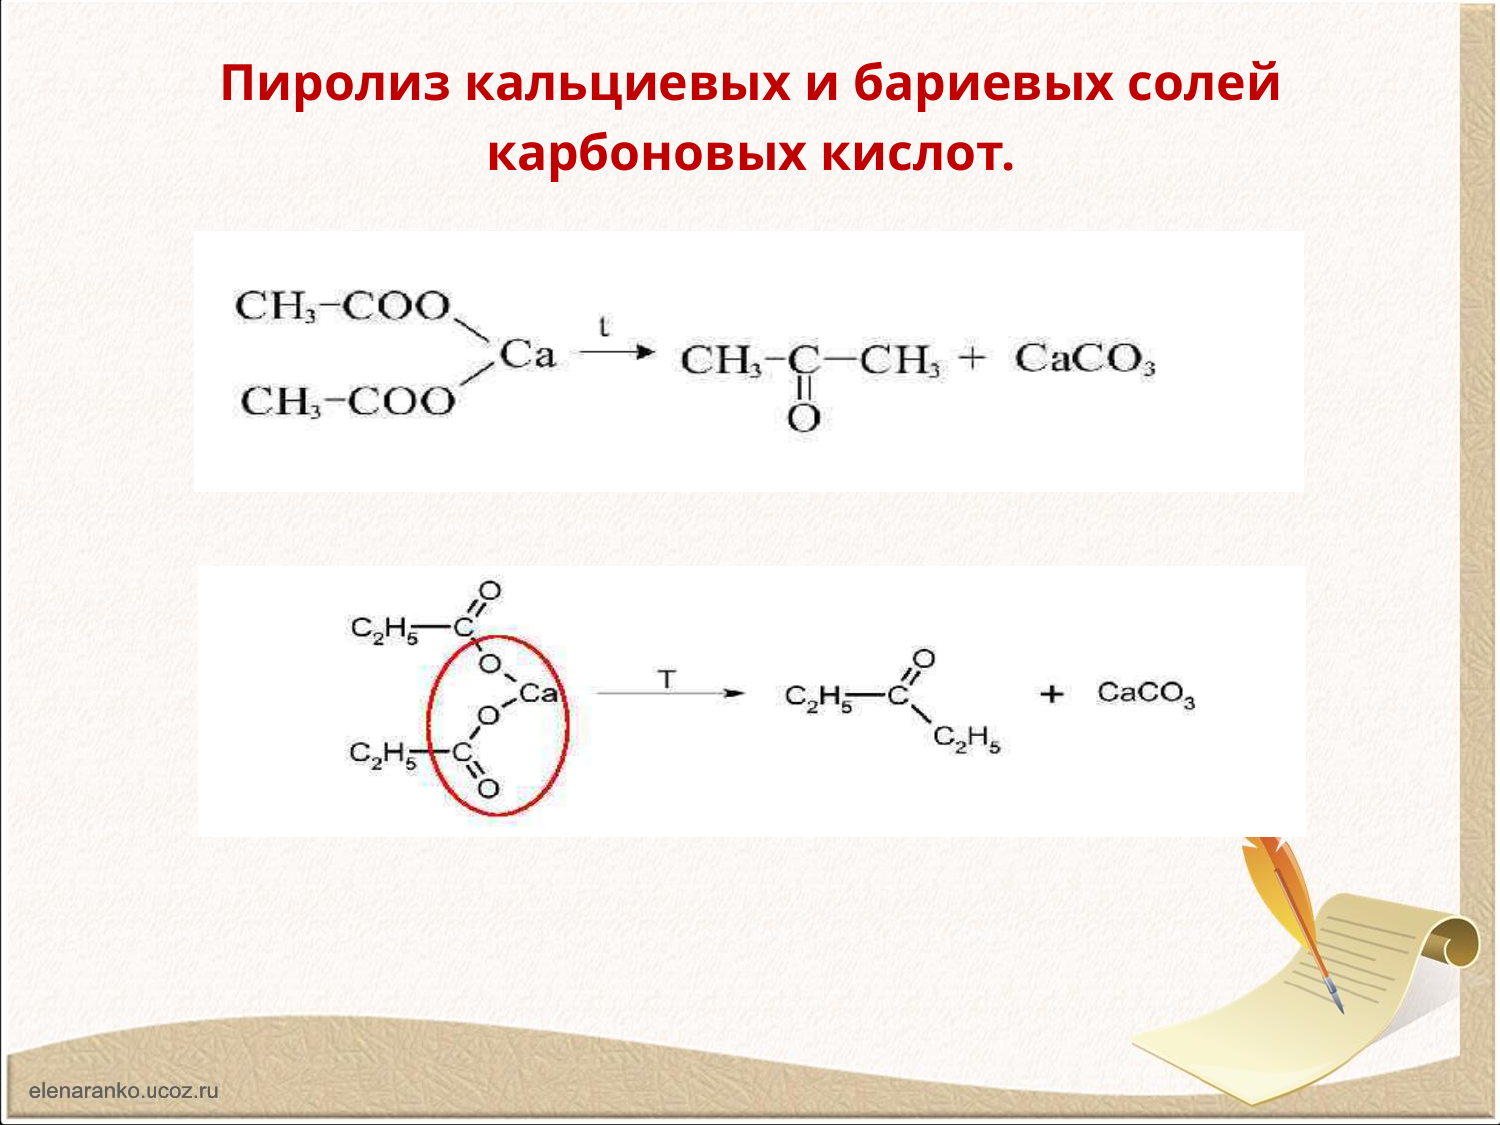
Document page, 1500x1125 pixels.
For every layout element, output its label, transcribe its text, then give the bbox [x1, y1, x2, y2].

picture [0, 0, 1500, 1125]
list Пиролиз кальциевых и бариевых солей карбоновых кислот. [53, 42, 1463, 994]
